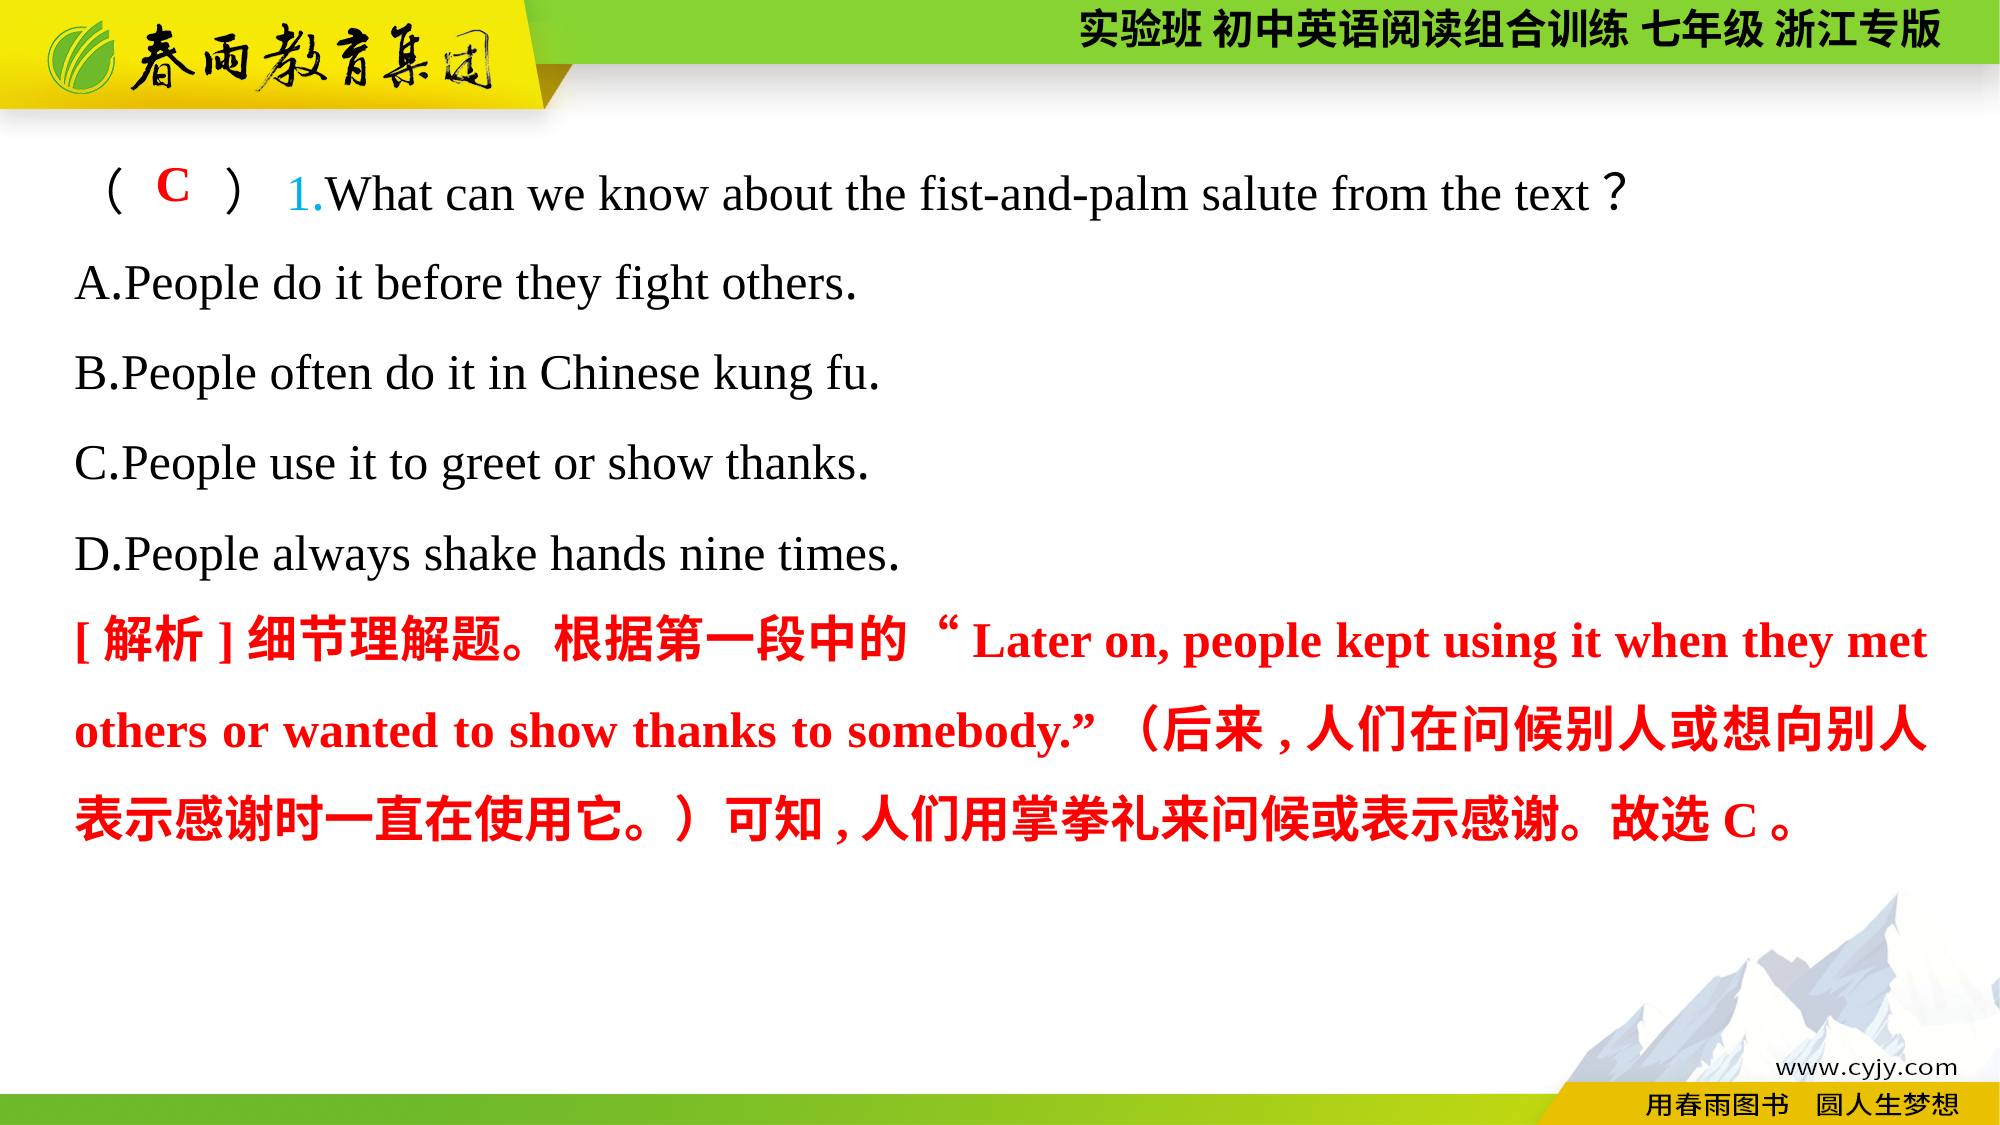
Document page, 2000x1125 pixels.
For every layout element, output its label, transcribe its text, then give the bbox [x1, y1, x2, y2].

text_box [解析]细节理解题。根据第一段中的“Later on, people kept using it when they met others or wanted to show thanks to somebody.”（后来,人们在问候别人或想向别人表示感谢时一直在使用它。）可知,人们用掌拳礼来问候或表示感谢。故选C。 [59, 569, 1944, 855]
text_box C [140, 144, 207, 219]
picture [0, 0, 2000, 1125]
list （ ）1.What can we know about the fist-and-palm salute from the text？ A.People do it before they fight others. B.People often do it in Chinese kung fu. C.People use it to greet or show thanks. D.People always shake hands nine times. [59, 122, 1944, 569]
